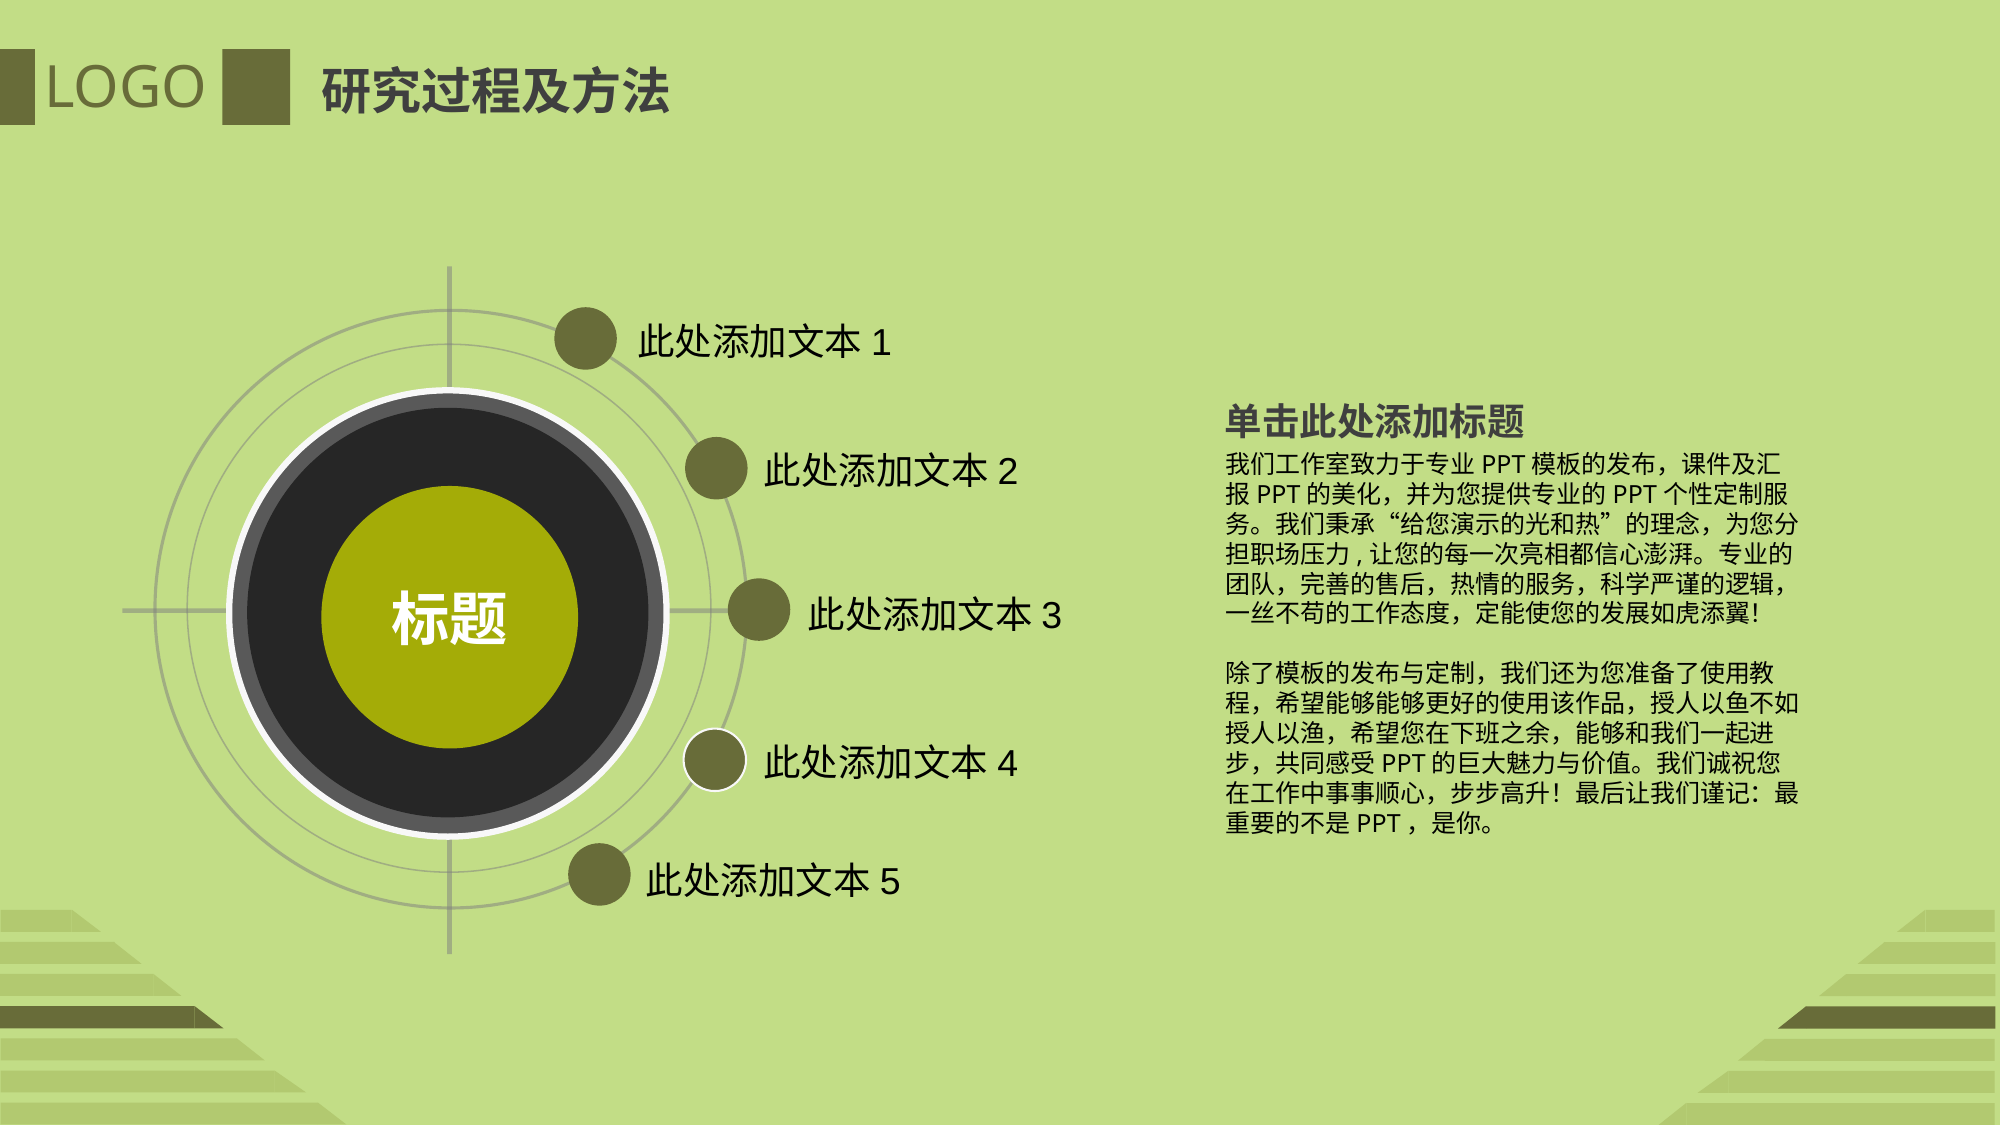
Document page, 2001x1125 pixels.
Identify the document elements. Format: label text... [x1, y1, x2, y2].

text_box [554, 307, 617, 370]
text_box 此处添加文本4 [748, 731, 1132, 792]
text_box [0, 909, 347, 1125]
text_box 研究过程及方法 [306, 51, 739, 127]
text_box [0, 0, 2000, 1125]
text_box [229, 390, 667, 837]
text_box 此处添加文本3 [792, 583, 1176, 644]
text_box [0, 49, 35, 125]
text_box 我们工作室致力于专业PPT模板的发布，课件及汇报PPT的美化，并为您提供专业的PPT个性定制服务。我们秉承“给您演示的光和热”的理念，为您分担职场压力,让您的每一次亮相都信心澎湃。专业的团队，完善的售后，热情的服务，科学严谨的逻辑，一丝不苟的工作态度，定能使您的发展如虎添翼！ 除了模板的发布与定制，我们还为您准备了使用教程，希望能够能够更好的使用该作品，授人以鱼不如授人以渔，希望您在下班之余，能够和我们一起进步，共同感受PPT的巨大魅力与价值。我们诚祝您在工作中事事顺心，步步高升！最后让我们谨记：最重要的不是PPT，是你。 [1210, 440, 1820, 880]
text_box [727, 578, 791, 641]
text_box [1658, 909, 1996, 1125]
text_box 此处添加文本1 [622, 310, 1006, 371]
text_box [685, 436, 748, 500]
text_box 单击此处添加标题 [1209, 390, 1582, 451]
text_box [154, 310, 746, 908]
text_box [222, 49, 291, 125]
text_box [568, 843, 631, 906]
text_box LOGO [29, 41, 233, 127]
text_box 此处添加文本5 [631, 849, 1015, 910]
text_box [247, 407, 649, 818]
text_box [683, 728, 747, 792]
text_box 此处添加文本2 [748, 439, 1132, 500]
text_box 标题 [321, 485, 579, 749]
